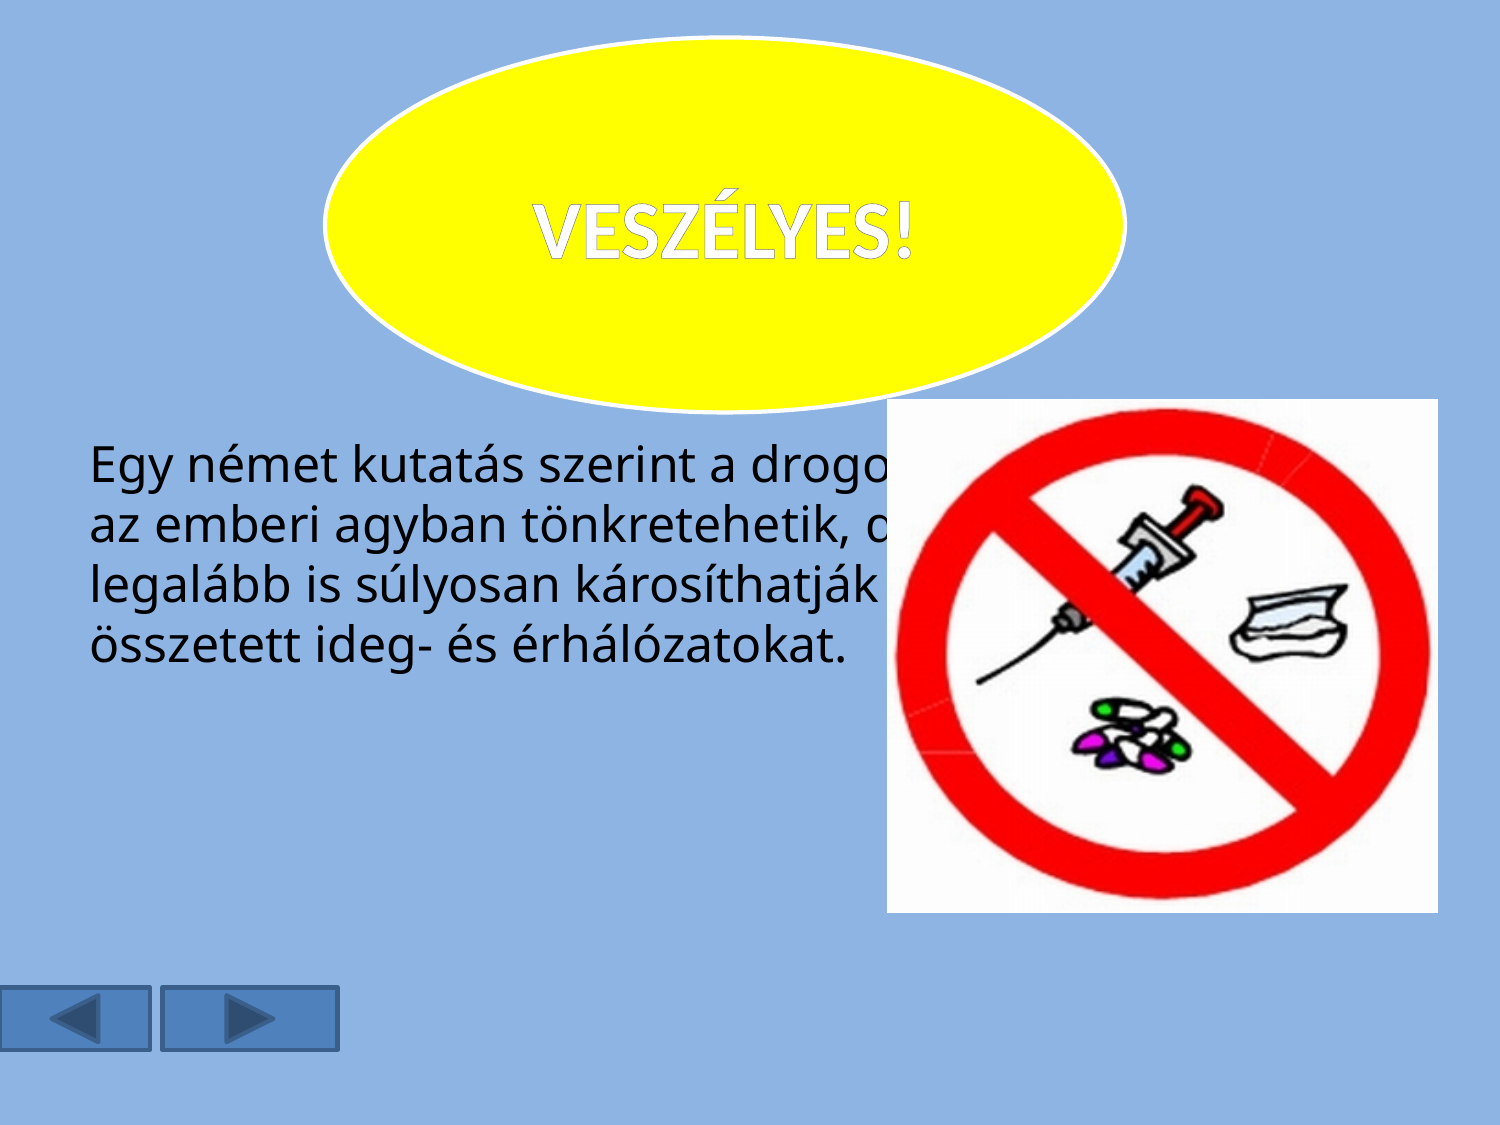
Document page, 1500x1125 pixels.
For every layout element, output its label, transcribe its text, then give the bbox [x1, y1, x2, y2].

picture [887, 399, 1438, 913]
text_box Egy német kutatás szerint a drogok az emberi agyban tönkretehetik, de legalább is súlyosan károsíthatják az összetett ideg- és érhálózatokat. [74, 424, 882, 680]
text_box [0, 985, 152, 1052]
text_box VESZÉLYES! [322, 35, 1128, 415]
text_box [160, 985, 340, 1052]
